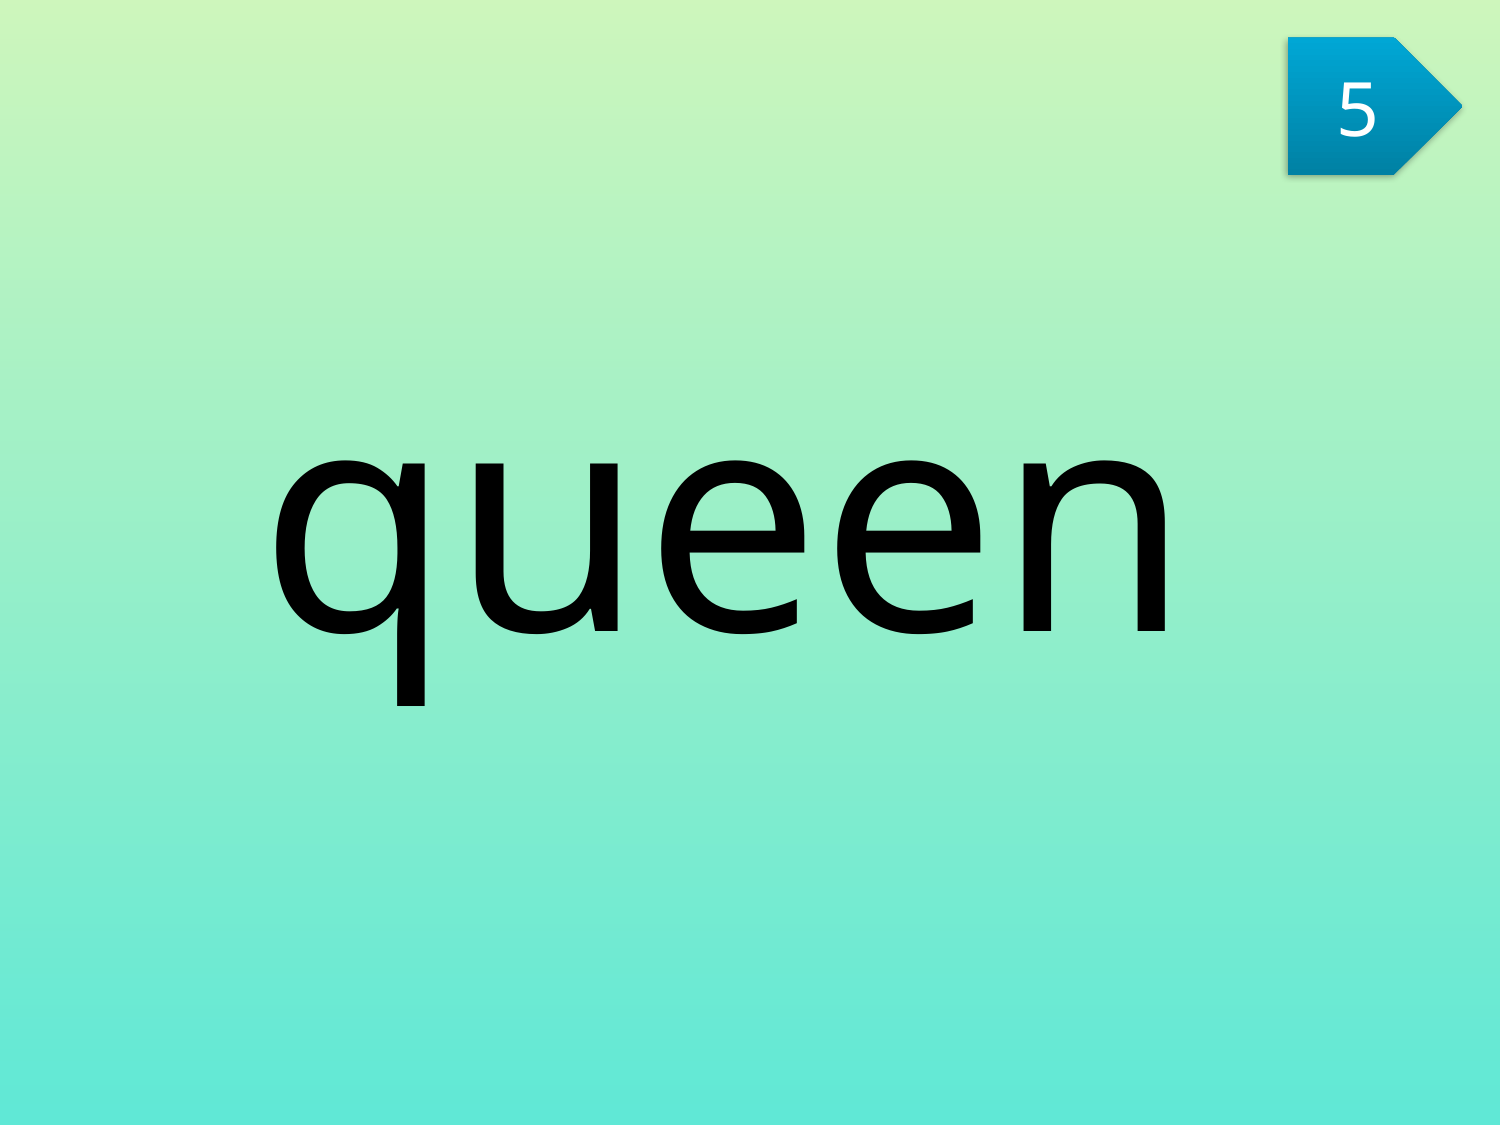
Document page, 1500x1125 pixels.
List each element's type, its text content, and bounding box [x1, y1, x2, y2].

title queen [50, 412, 1400, 600]
text_box 5 [1287, 37, 1463, 175]
